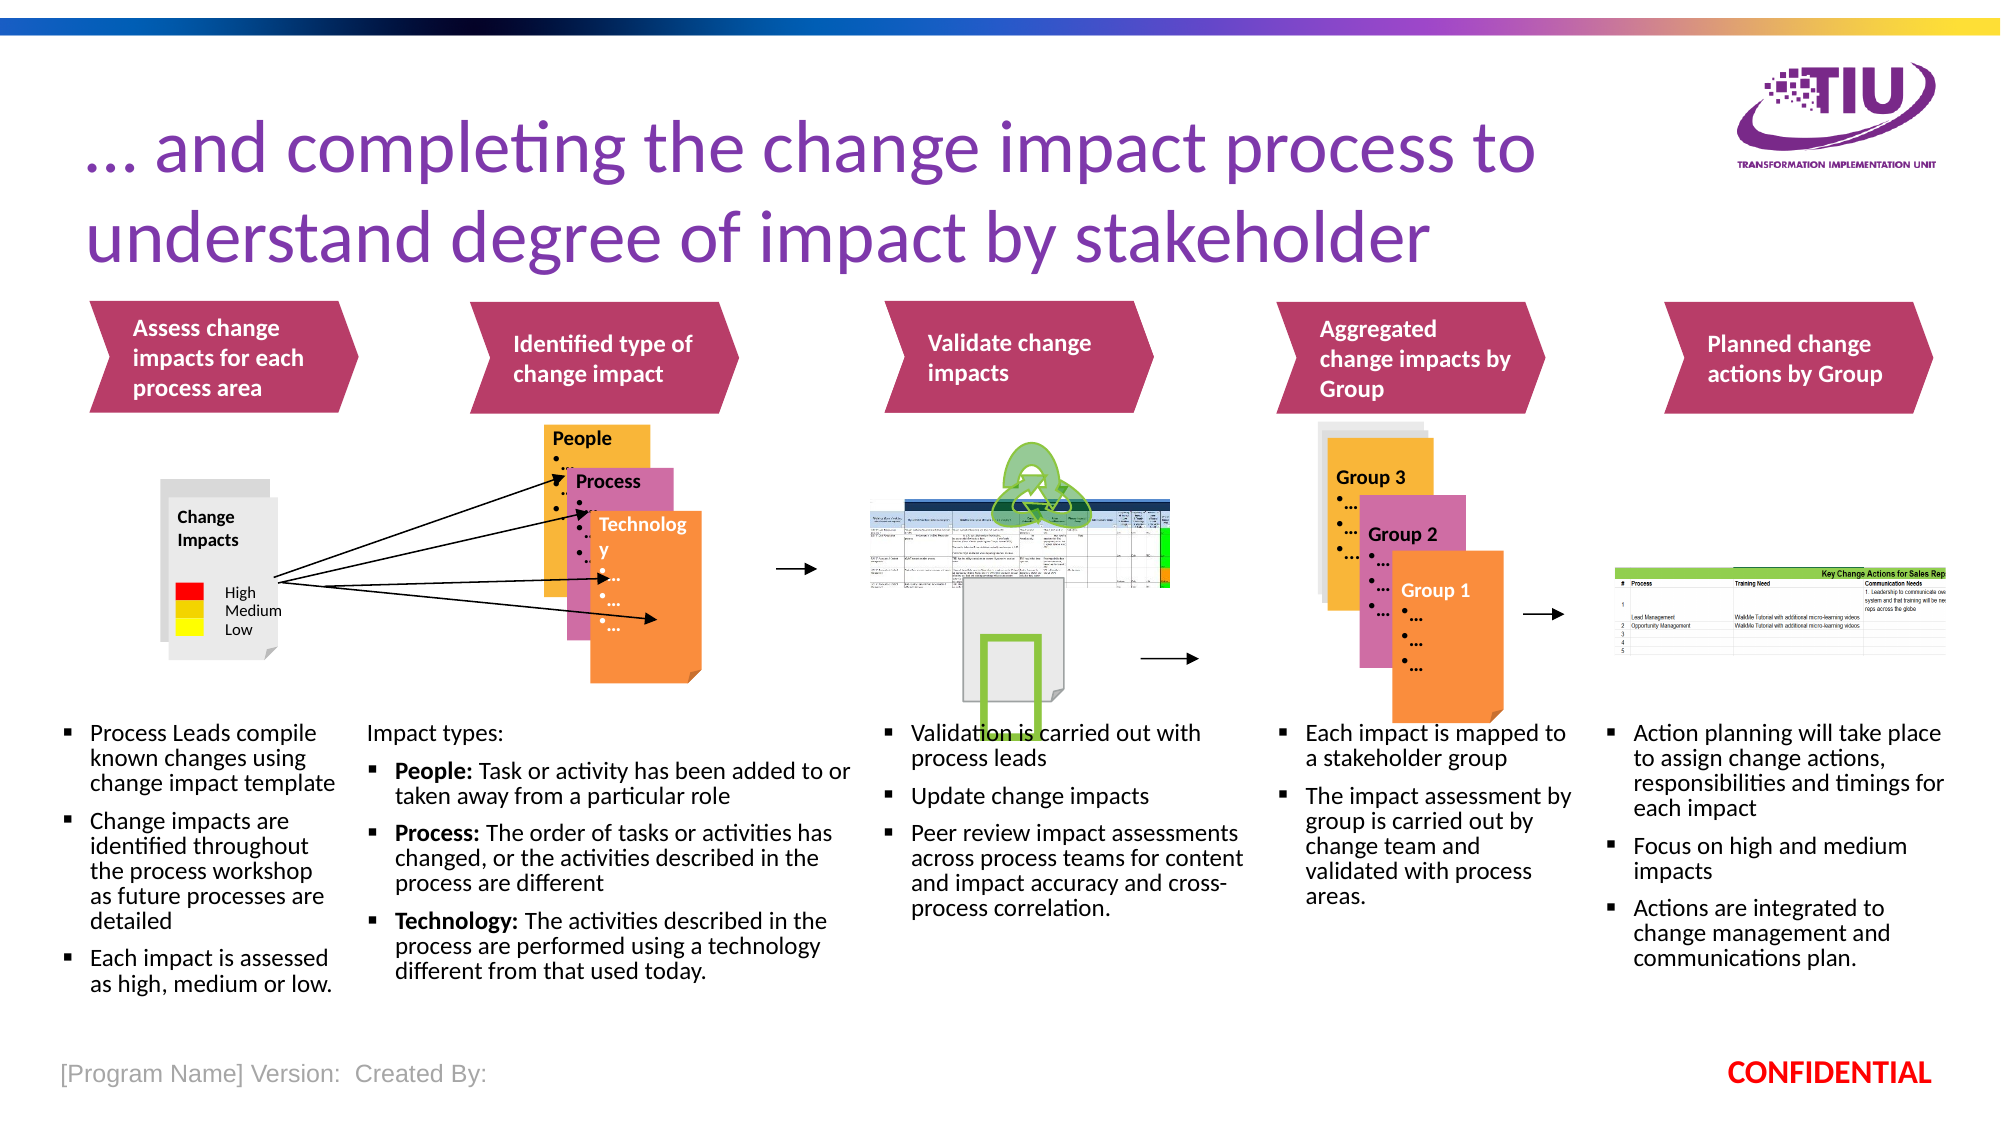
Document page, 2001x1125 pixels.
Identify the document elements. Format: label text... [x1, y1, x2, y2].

text_box [1055, 480, 1083, 497]
text_box [1003, 442, 1062, 497]
text_box [1140, 652, 1199, 665]
text_box Assess change impacts for each process area [89, 300, 359, 413]
text_box [175, 600, 204, 618]
text_box CONFIDENTIAL [1563, 1055, 1948, 1098]
table_header Each impact is mapped to a stakeholder group The impact assessment by group is carried out by change team and validated with process areas. [1264, 715, 1592, 1055]
text_box Validate change impacts [884, 301, 1154, 413]
table_header Action planning will take place to assign change actions, responsibilities and timings for each impact Focus on high and medium impacts Actions are integrated to change management and communications plan. [1592, 715, 1977, 1055]
text_box [1523, 607, 1565, 621]
text_box Aggregated change impacts by Group [1276, 301, 1546, 414]
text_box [1317, 421, 1504, 724]
text_box [Program Name] Version: Created By: [0, 1042, 549, 1103]
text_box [543, 424, 702, 684]
text_box Identified type of change impact [469, 301, 740, 414]
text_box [211, 582, 241, 639]
text_box Change Impacts [168, 497, 278, 661]
picture [0, 0, 2001, 1125]
text_box [1000, 475, 1047, 497]
text_box [175, 582, 204, 600]
table_header Validation is carried out with process leads Update change impacts Peer review impact assessments across process teams for content and impact accuracy and cross-process correlation. [869, 715, 1264, 1055]
text_box [175, 618, 204, 636]
text_box [776, 562, 818, 576]
table_header Process Leads compile known changes using change impact template Change impacts are identified throughout the process workshop as future processes are detailed Each impact is assessed as high, medium or low. [48, 715, 353, 1055]
text_box [160, 479, 270, 642]
table_header Impact types: People: Task or activity has been added to or taken away from a particular role Process: The order of tasks or activities has changed, or the activities described in the process are different Technology: The activities described in the process are performed using a technology different from that used today. [353, 715, 869, 1055]
picture [988, 709, 1034, 715]
text_box Planned change actions by Group [1664, 301, 1934, 414]
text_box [957, 577, 1070, 709]
text_box … and completing the change impact process to understand degree of impact by stakeholder [71, 89, 1690, 285]
